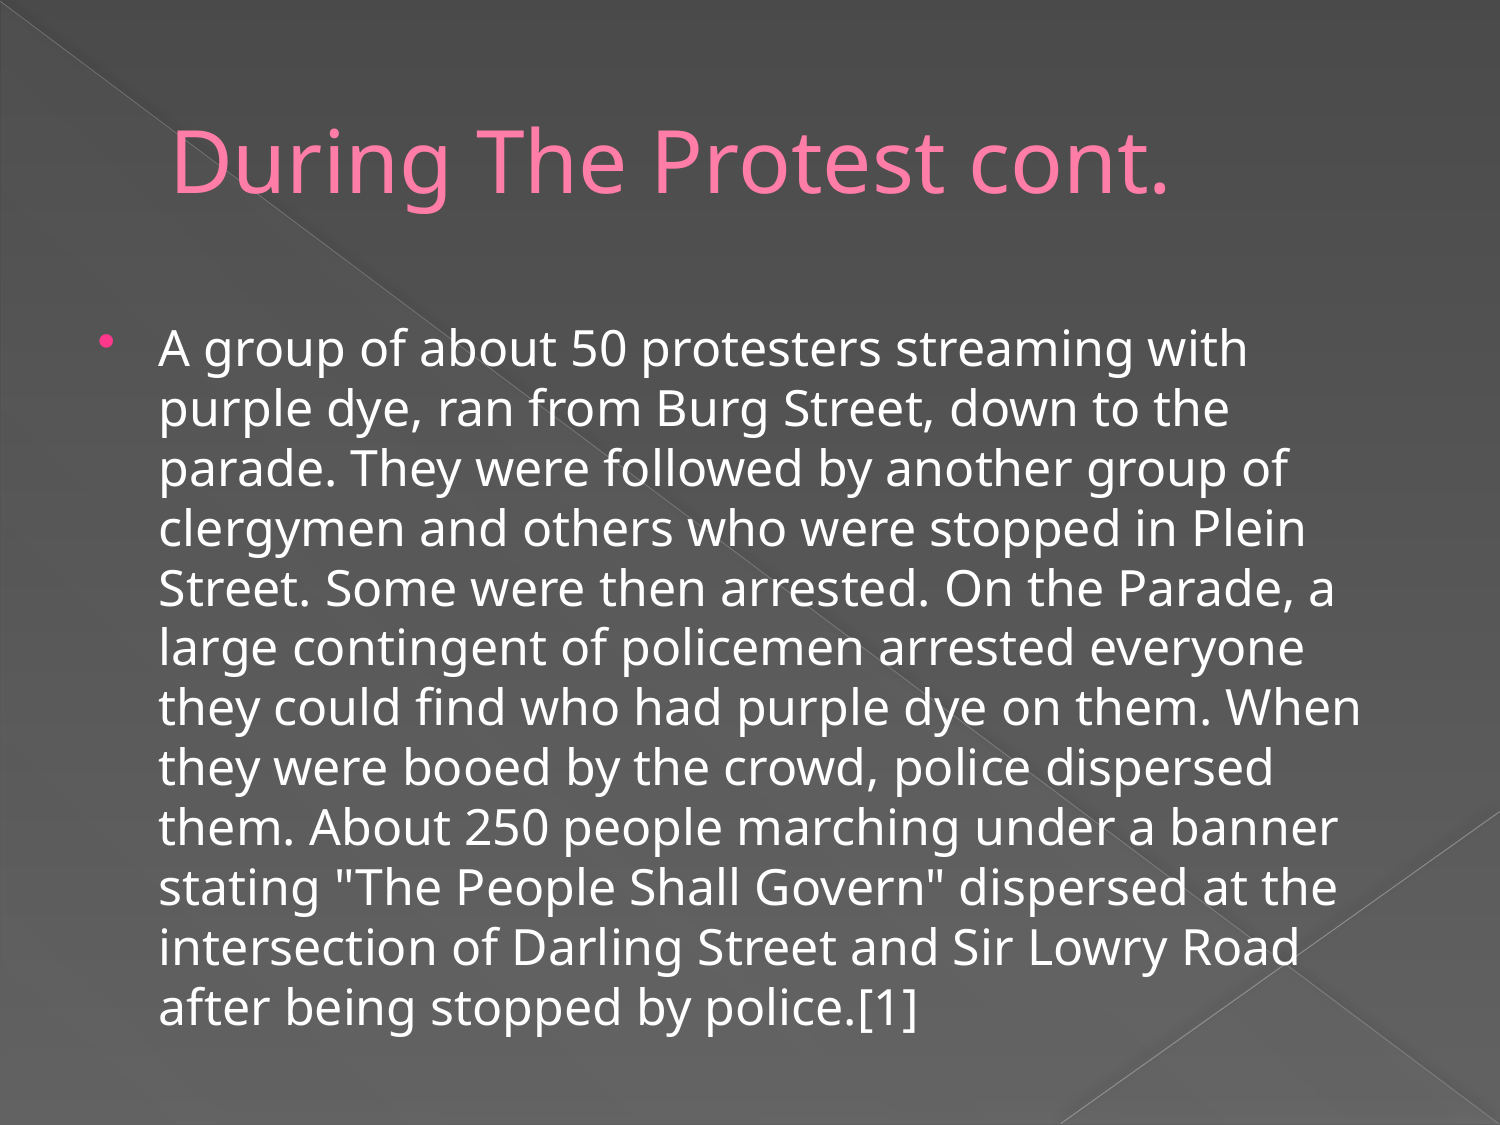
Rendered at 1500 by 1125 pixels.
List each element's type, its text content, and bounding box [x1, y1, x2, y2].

list A group of about 50 protesters streaming with purple dye, ran from Burg Street, down to the parade. They were followed by another group of clergymen and others who were stopped in Plein Street. Some were then arrested. On the Parade, a large contingent of policemen arrested everyone they could find who had purple dye on them. When they were booed by the crowd, police dispersed them. About 250 people marching under a banner stating "The People Shall Govern" dispersed at the intersection of Darling Street and Sir Lowry Road after being stopped by police.[1] [75, 308, 1425, 1059]
title During The Protest cont. [75, 43, 1425, 274]
